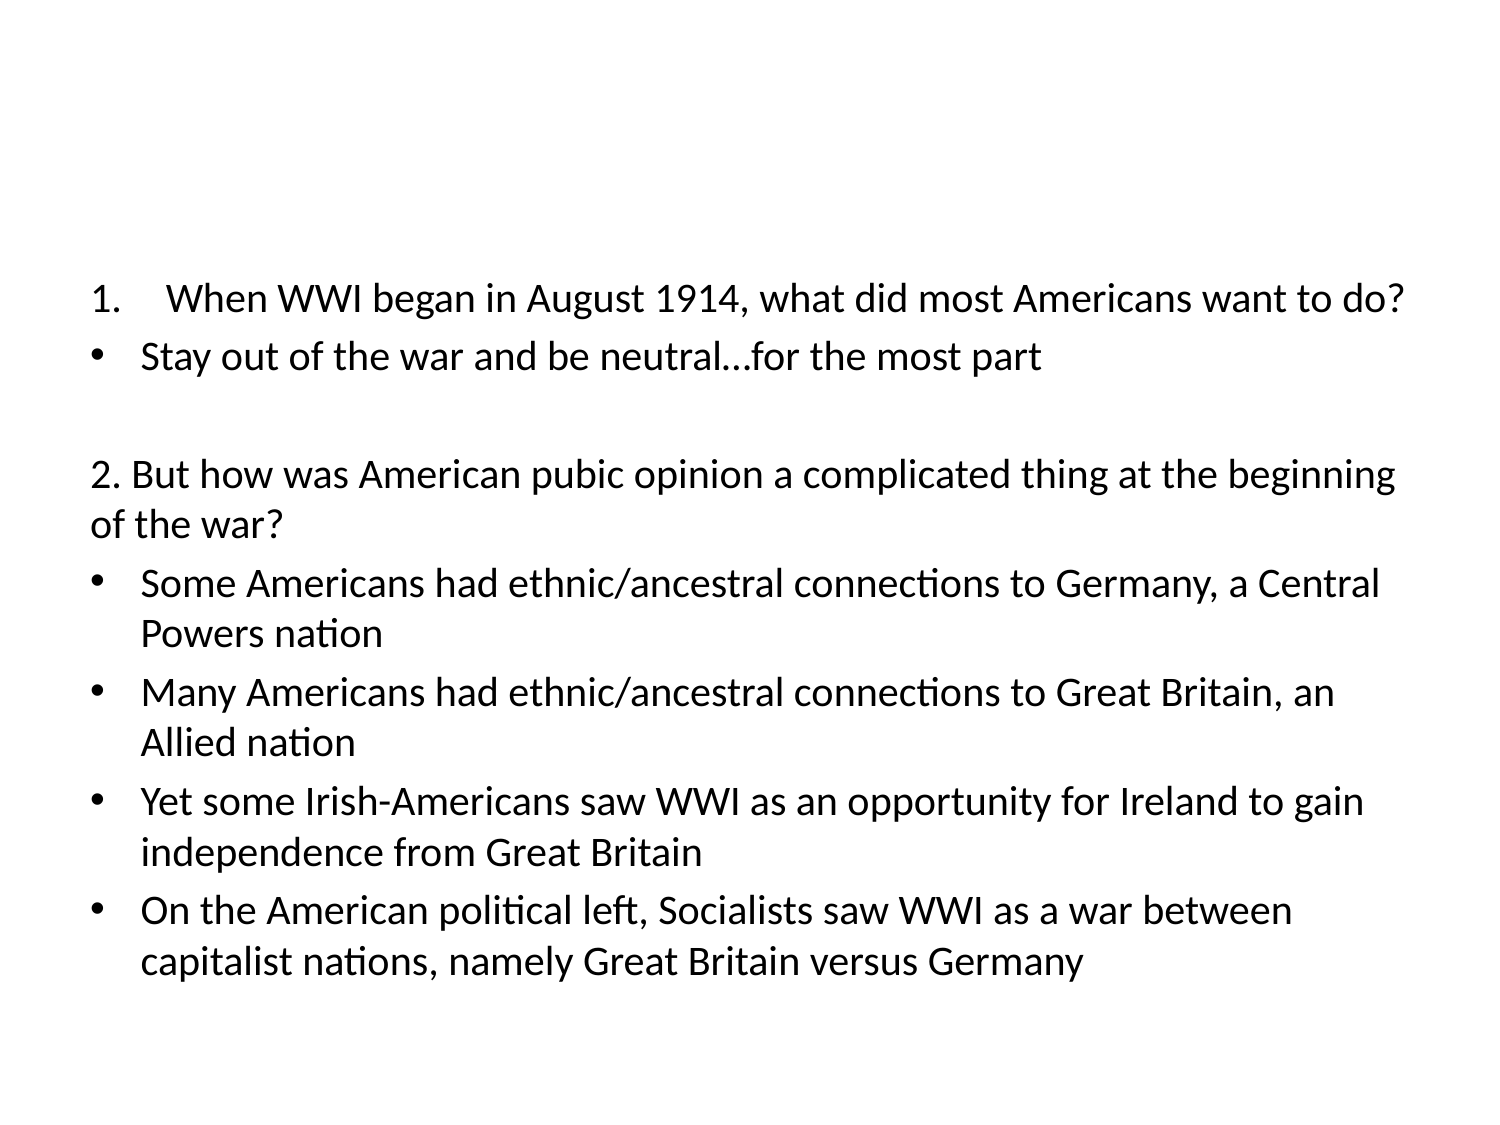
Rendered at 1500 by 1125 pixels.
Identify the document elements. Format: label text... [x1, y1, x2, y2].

list When WWI began in August 1914, what did most Americans want to do? Stay out of the war and be neutral…for the most part 2. But how was American pubic opinion a complicated thing at the beginning of the war? Some Americans had ethnic/ancestral connections to Germany, a Central Powers nation Many Americans had ethnic/ancestral connections to Great Britain, an Allied nation Yet some Irish-Americans saw WWI as an opportunity for Ireland to gain independence from Great Britain On the American political left, Socialists saw WWI as a war between capitalist nations, namely Great Britain versus Germany [75, 262, 1425, 1005]
